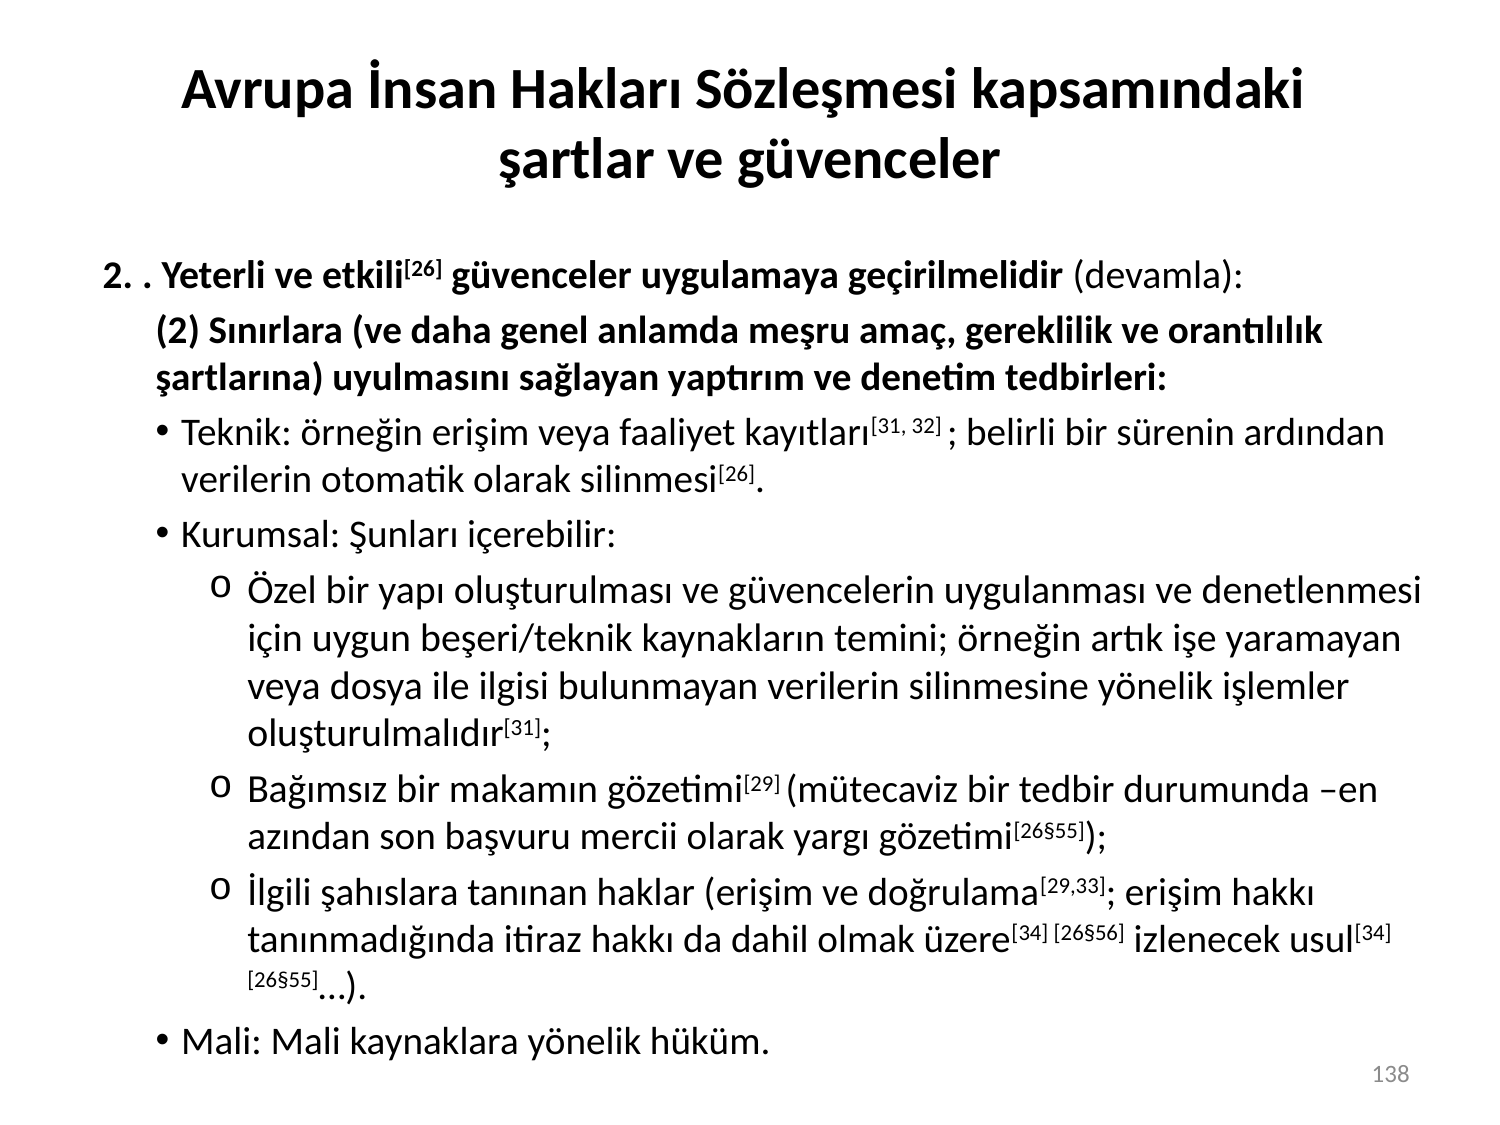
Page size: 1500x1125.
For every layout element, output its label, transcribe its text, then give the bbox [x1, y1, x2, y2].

slide_number 138 [1074, 1042, 1425, 1103]
title Avrupa İnsan Hakları Sözleşmesi kapsamındaki şartlar ve güvenceler [74, 44, 1426, 196]
list 2. . Yeterli ve etkili[26] güvenceler uygulamaya geçirilmelidir (devamla): (2) Sınırlara (ve daha genel anlamda meşru amaç, gereklilik ve orantılılık şartlarına) uyulmasını sağlayan yaptırım ve denetim tedbirleri: Teknik: örneğin erişim veya faaliyet kayıtları[31, 32] ; belirli bir sürenin ardından verilerin otomatik olarak silinmesi[26]. Kurumsal: Şunları içerebilir: Özel bir yapı oluşturulması ve güvencelerin uygulanması ve denetlenmesi için uygun beşeri/teknik kaynakların temini; örneğin artık işe yaramayan veya dosya ile ilgisi bulunmayan verilerin silinmesine yönelik işlemler oluşturulmalıdır[31]; Bağımsız bir makamın gözetimi[29] (mütecaviz bir tedbir durumunda –en azından son başvuru mercii olarak yargı gözetimi[26§55]); İlgili şahıslara tanınan haklar (erişim ve doğrulama[29,33]; erişim hakkı tanınmadığında itiraz hakkı da dahil olmak üzere[34] [26§56] izlenecek usul[34] [26§55]…). Mali: Mali kaynaklara yönelik hüküm. [74, 240, 1467, 1104]
